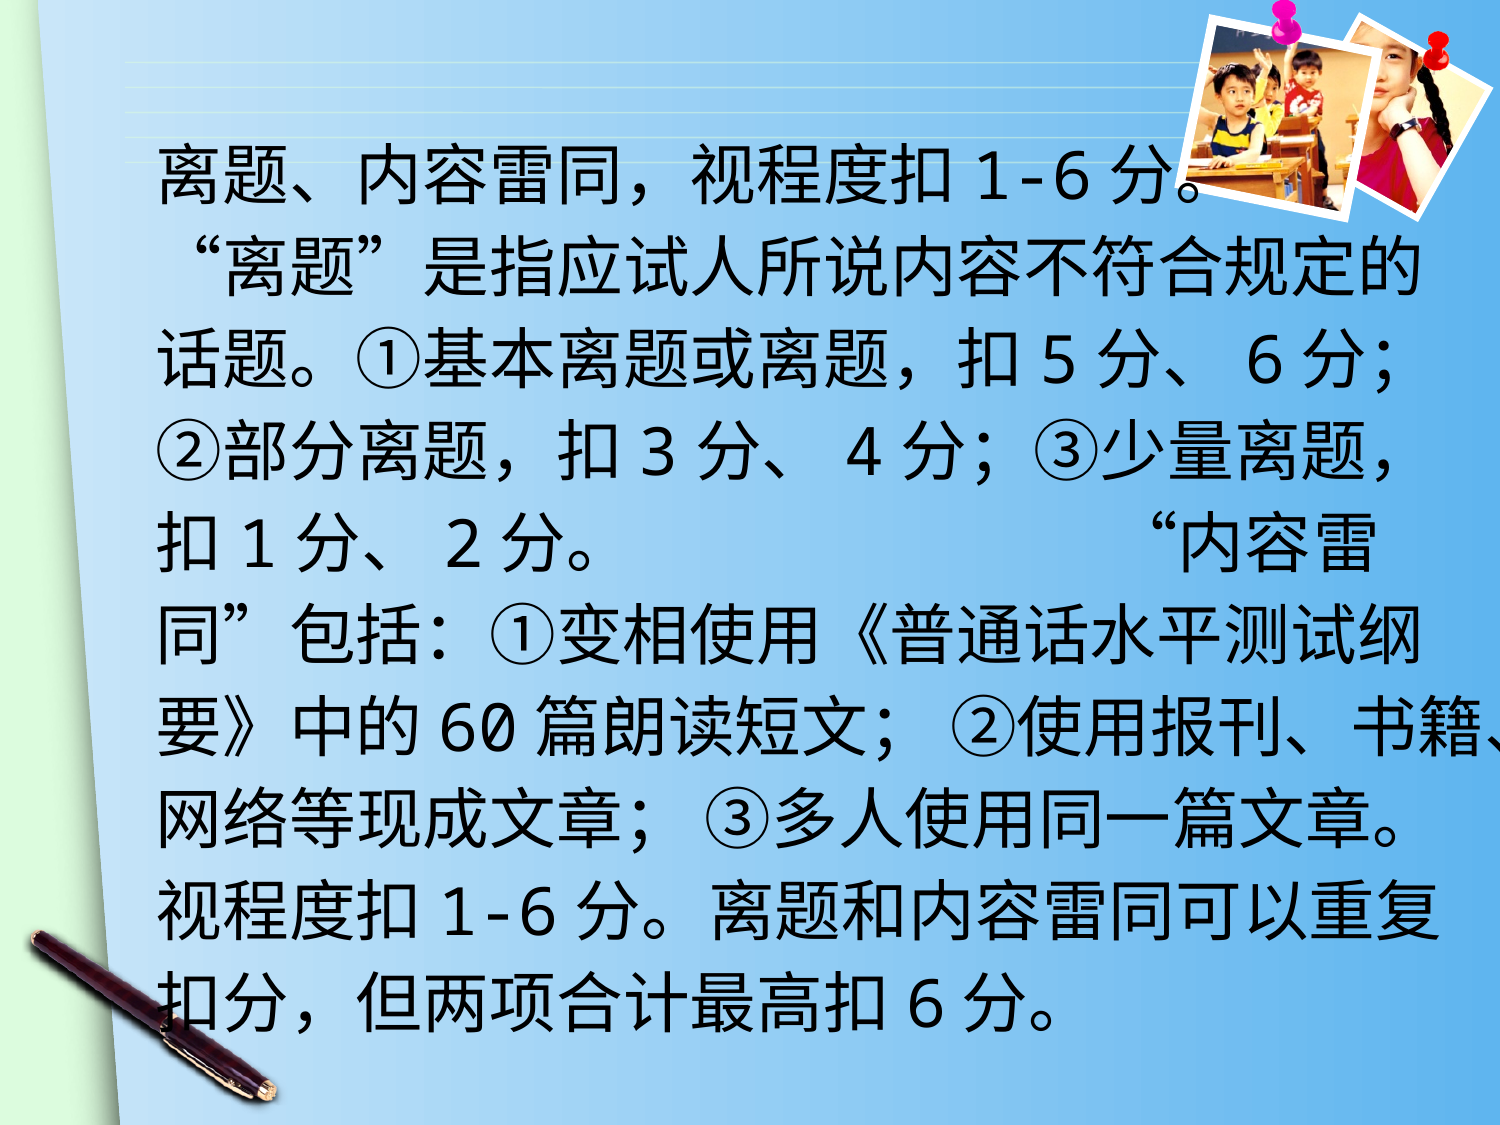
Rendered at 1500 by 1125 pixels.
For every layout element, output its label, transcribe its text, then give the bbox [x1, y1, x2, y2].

text_box 离题、内容雷同，视程度扣1-6分。 “离题”是指应试人所说内容不符合规定的话题。①基本离题或离题，扣5分、6分；②部分离题，扣3分、4分；③少量离题，扣1分、2分。 “内容雷同”包括：①变相使用《普通话水平测试纲要》中的60篇朗读短文； ②使用报刊、书籍、网络等现成文章； ③多人使用同一篇文章。视程度扣1-6分。离题和内容雷同可以重复扣分，但两项合计最高扣6分。 [141, 113, 1500, 1048]
picture [1200, 0, 1371, 113]
picture [1351, 22, 1484, 113]
picture [0, 0, 288, 1125]
